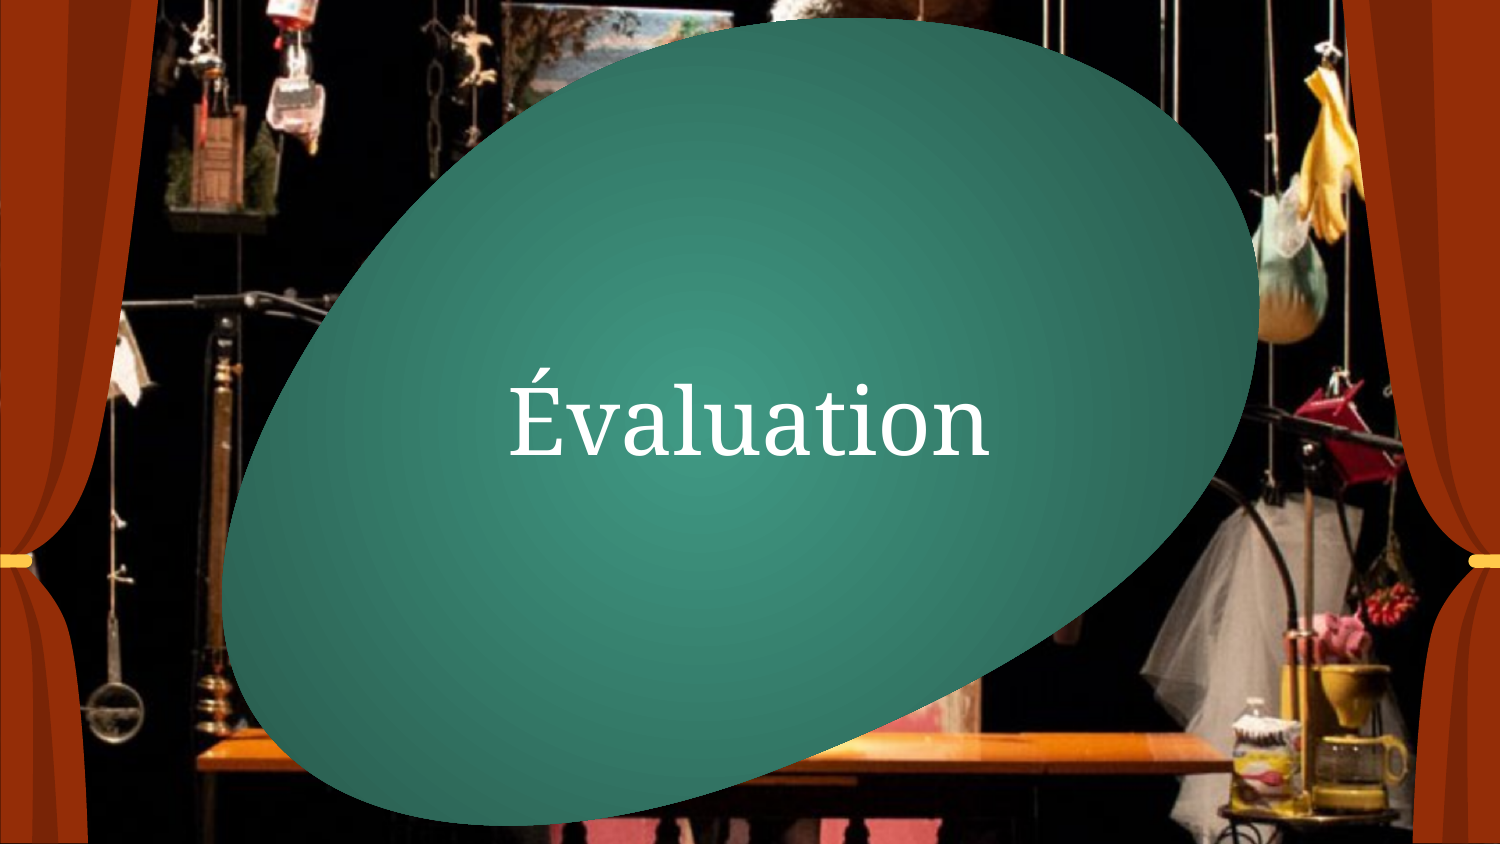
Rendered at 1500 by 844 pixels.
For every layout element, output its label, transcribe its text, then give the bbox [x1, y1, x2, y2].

text_box [222, 256, 1106, 826]
text_box [381, 18, 1260, 574]
picture [28, 0, 1472, 844]
title Évaluation [369, 241, 1131, 595]
